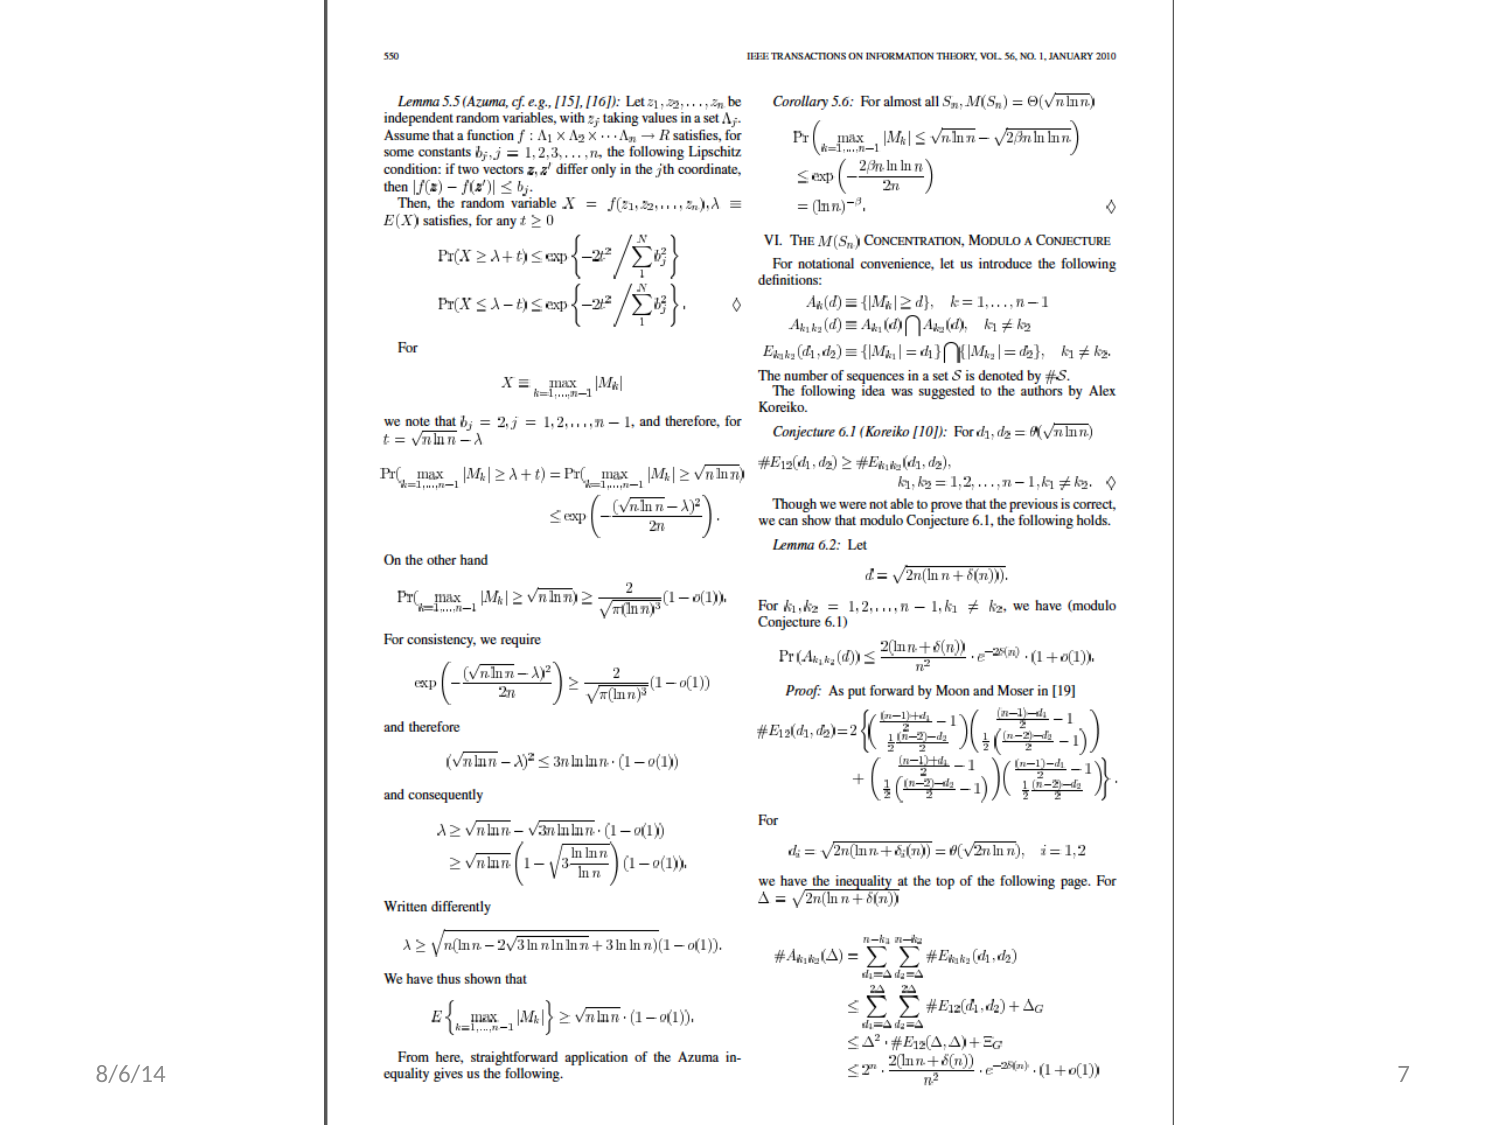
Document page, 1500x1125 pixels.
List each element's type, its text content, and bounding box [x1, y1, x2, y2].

slide_number 7 [1177, 1042, 1425, 1103]
picture [324, 0, 1174, 1125]
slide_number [75, 1042, 319, 1103]
